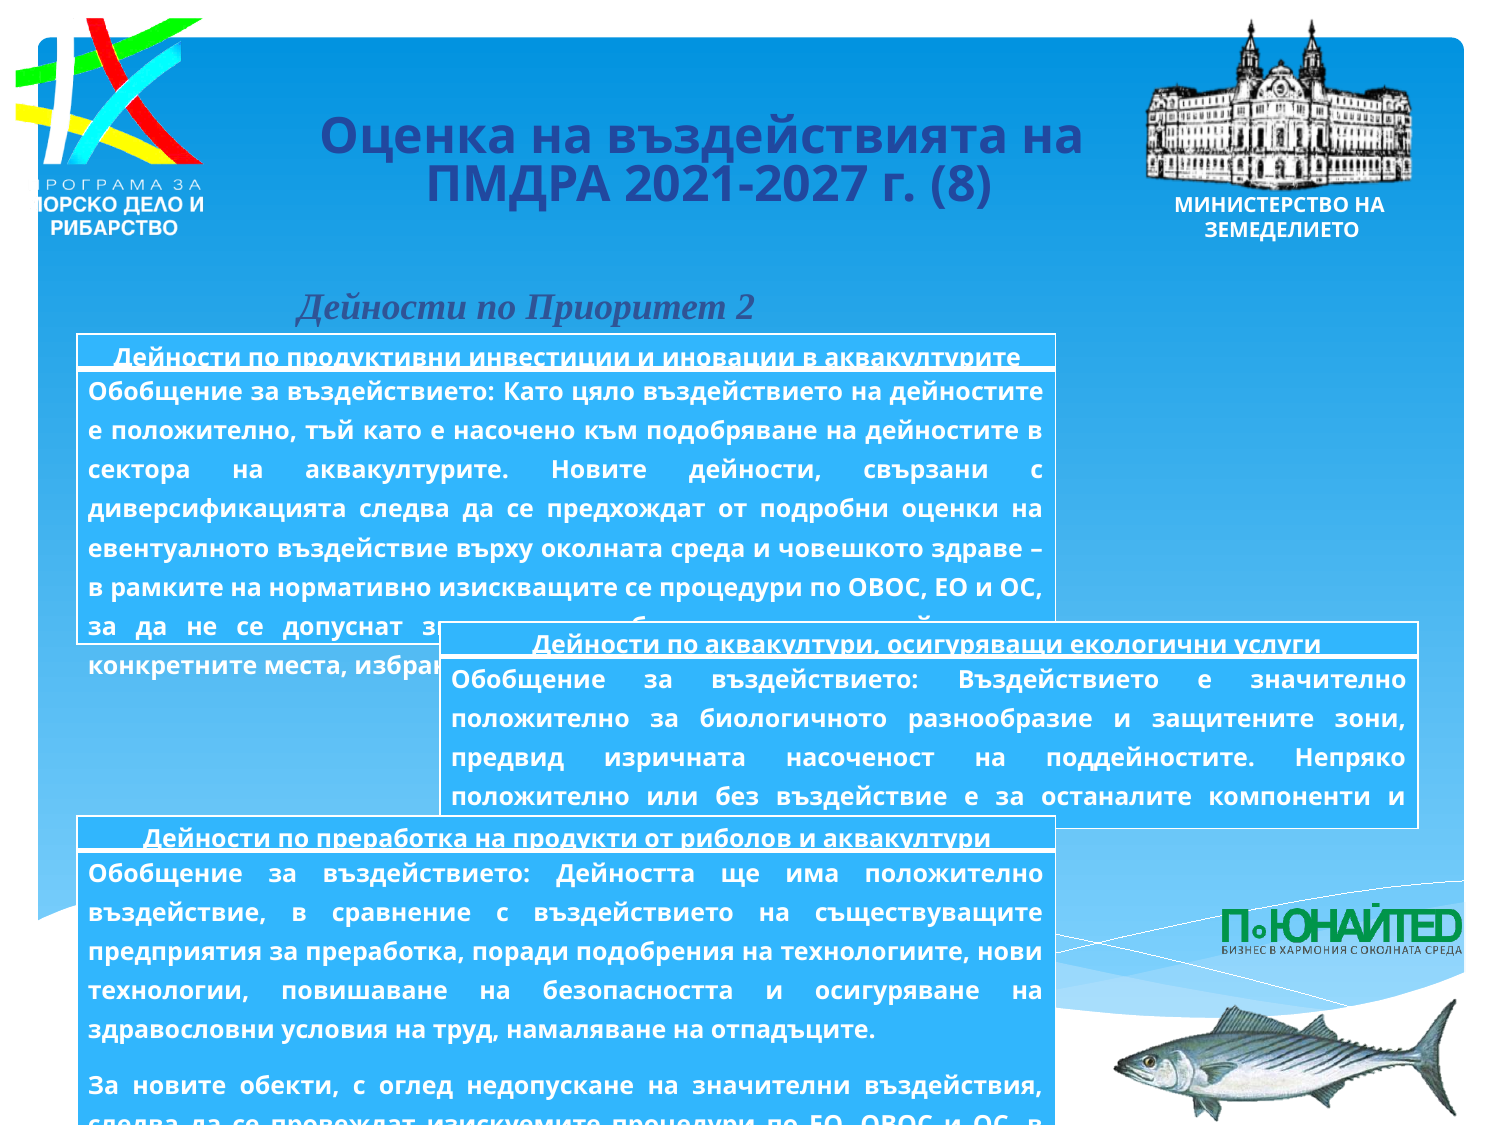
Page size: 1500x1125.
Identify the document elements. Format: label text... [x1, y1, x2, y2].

table_cell Обобщение за въздействието: Въздействието е значително положително за биологичното разнообразие и защитените зони, предвид изричната насоченост на поддейностите. Непряко положително или без въздействие е за останалите компоненти и фактори. [441, 659, 1417, 828]
picture [1110, 994, 1462, 1125]
text_box Дейности по Приоритет 2 [133, 645, 439, 815]
text_box Оценка на въздействията на ПМДРА 2021-2027 г. (8) [220, 108, 1082, 219]
picture [1222, 903, 1462, 956]
text_box Дейности по Приоритет 2 [1056, 829, 1327, 1006]
subtitle [0, 219, 1270, 703]
text_box Дейности по Приоритет 2 [133, 267, 1327, 621]
picture [0, 8, 215, 241]
subtitle [0, 0, 1270, 108]
table_cell Обобщение за въздействието: Дейността ще има положително въздействие, в сравнение с въздействието на съществуващите предприятия за преработка, поради подобрения на технологиите, нови технологии, повишаване на безопасността и осигуряване на здравословни условия на труд, намаляване на отпадъците. За новите обекти, с оглед недопускане на значителни въздействия, следва да се провеждат изискуемите процедури по ЕО, ОВОС и ОС, в рамките на които да се определи подходящо местоположение и параметри на предприятията. [78, 853, 1055, 1125]
table_header Дейности по аквакултури, осигуряващи екологични услуги [441, 623, 1417, 654]
table_header Дейности по продуктивни инвестиции и иновации в аквакултурите [78, 335, 1055, 366]
table_header Дейности по преработка на продукти от риболов и аквакултури [78, 817, 1055, 848]
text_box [1088, 13, 1476, 250]
table_cell Обобщение за въздействието: Като цяло въздействието на дейностите е положително, тъй като е насочено към подобряване на дейностите в сектора на аквакултурите. Новите дейности, свързани с диверсификацията следва да се предхождат от подробни оценки на евентуалното въздействие върху околната среда и човешкото здраве – в рамките на нормативно изискващите се процедури по ОВОС, ЕО и ОС, за да не се допуснат значителни неблагоприятни въздействия в конкретните места, избрани за реализиране на инвестиции. [78, 372, 1055, 643]
